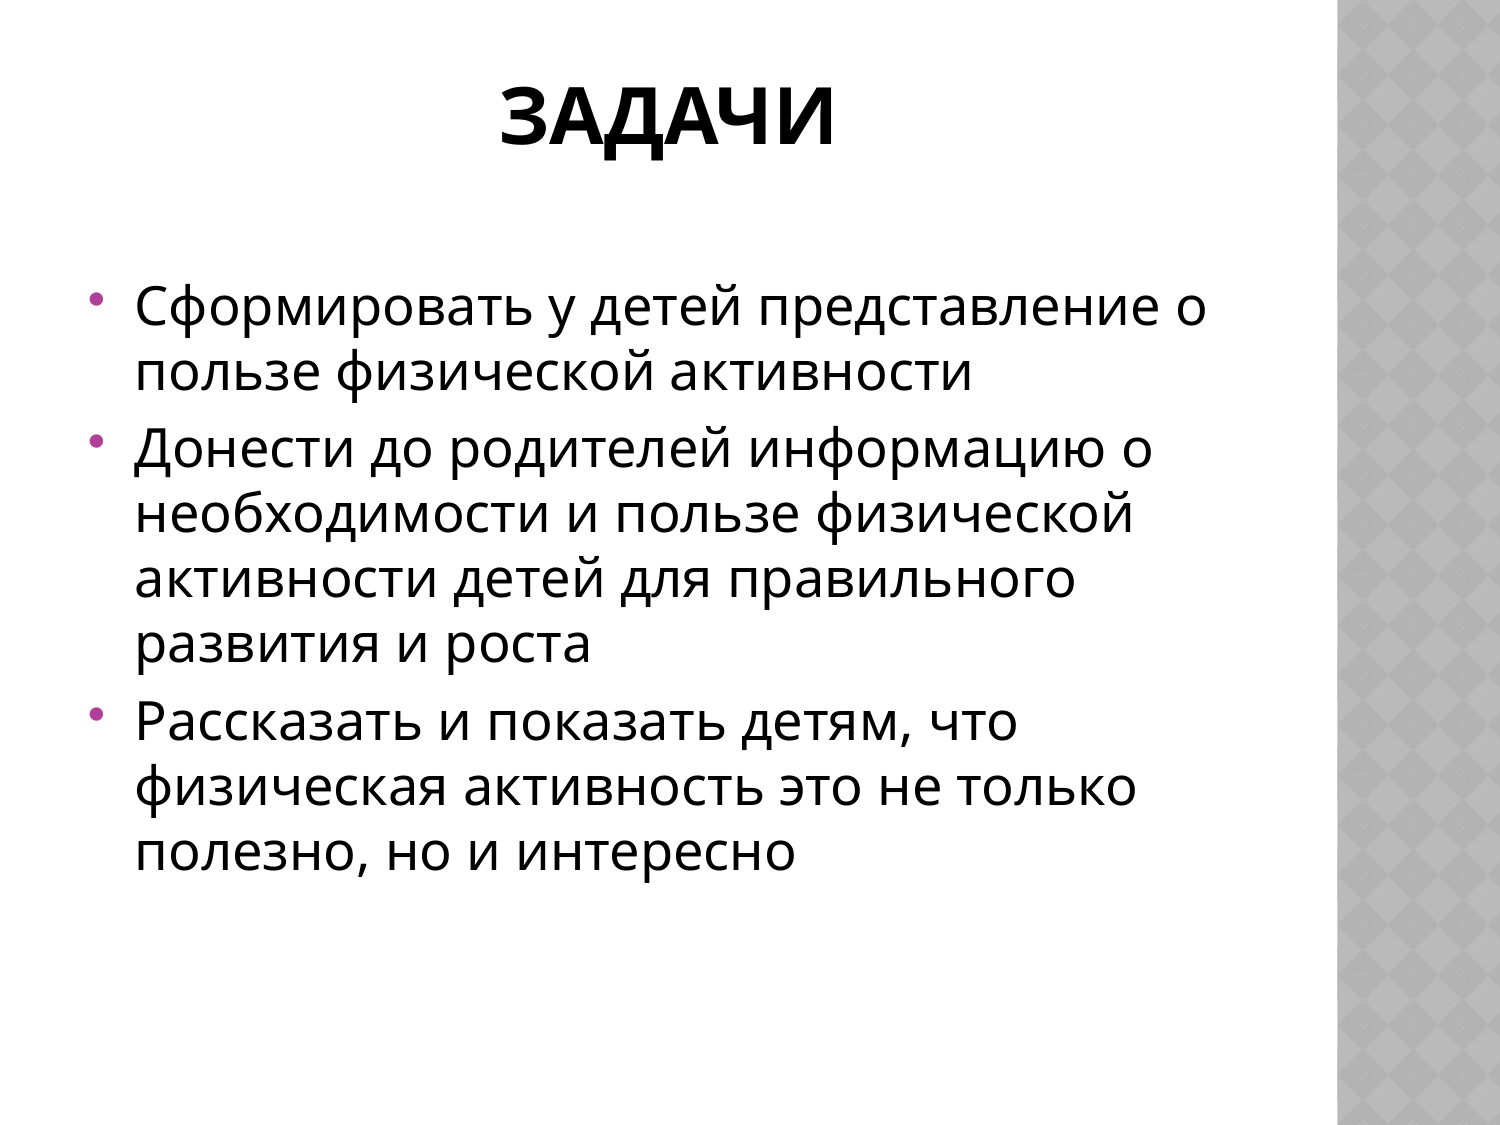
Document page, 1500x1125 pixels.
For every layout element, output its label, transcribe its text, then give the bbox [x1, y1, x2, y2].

title задачи [75, 52, 1263, 161]
list Сформировать у детей представление о пользе физической активности Донести до родителей информацию о необходимости и пользе физической активности детей для правильного развития и роста Рассказать и показать детям, что физическая активность это не только полезно, но и интересно [75, 264, 1263, 1059]
